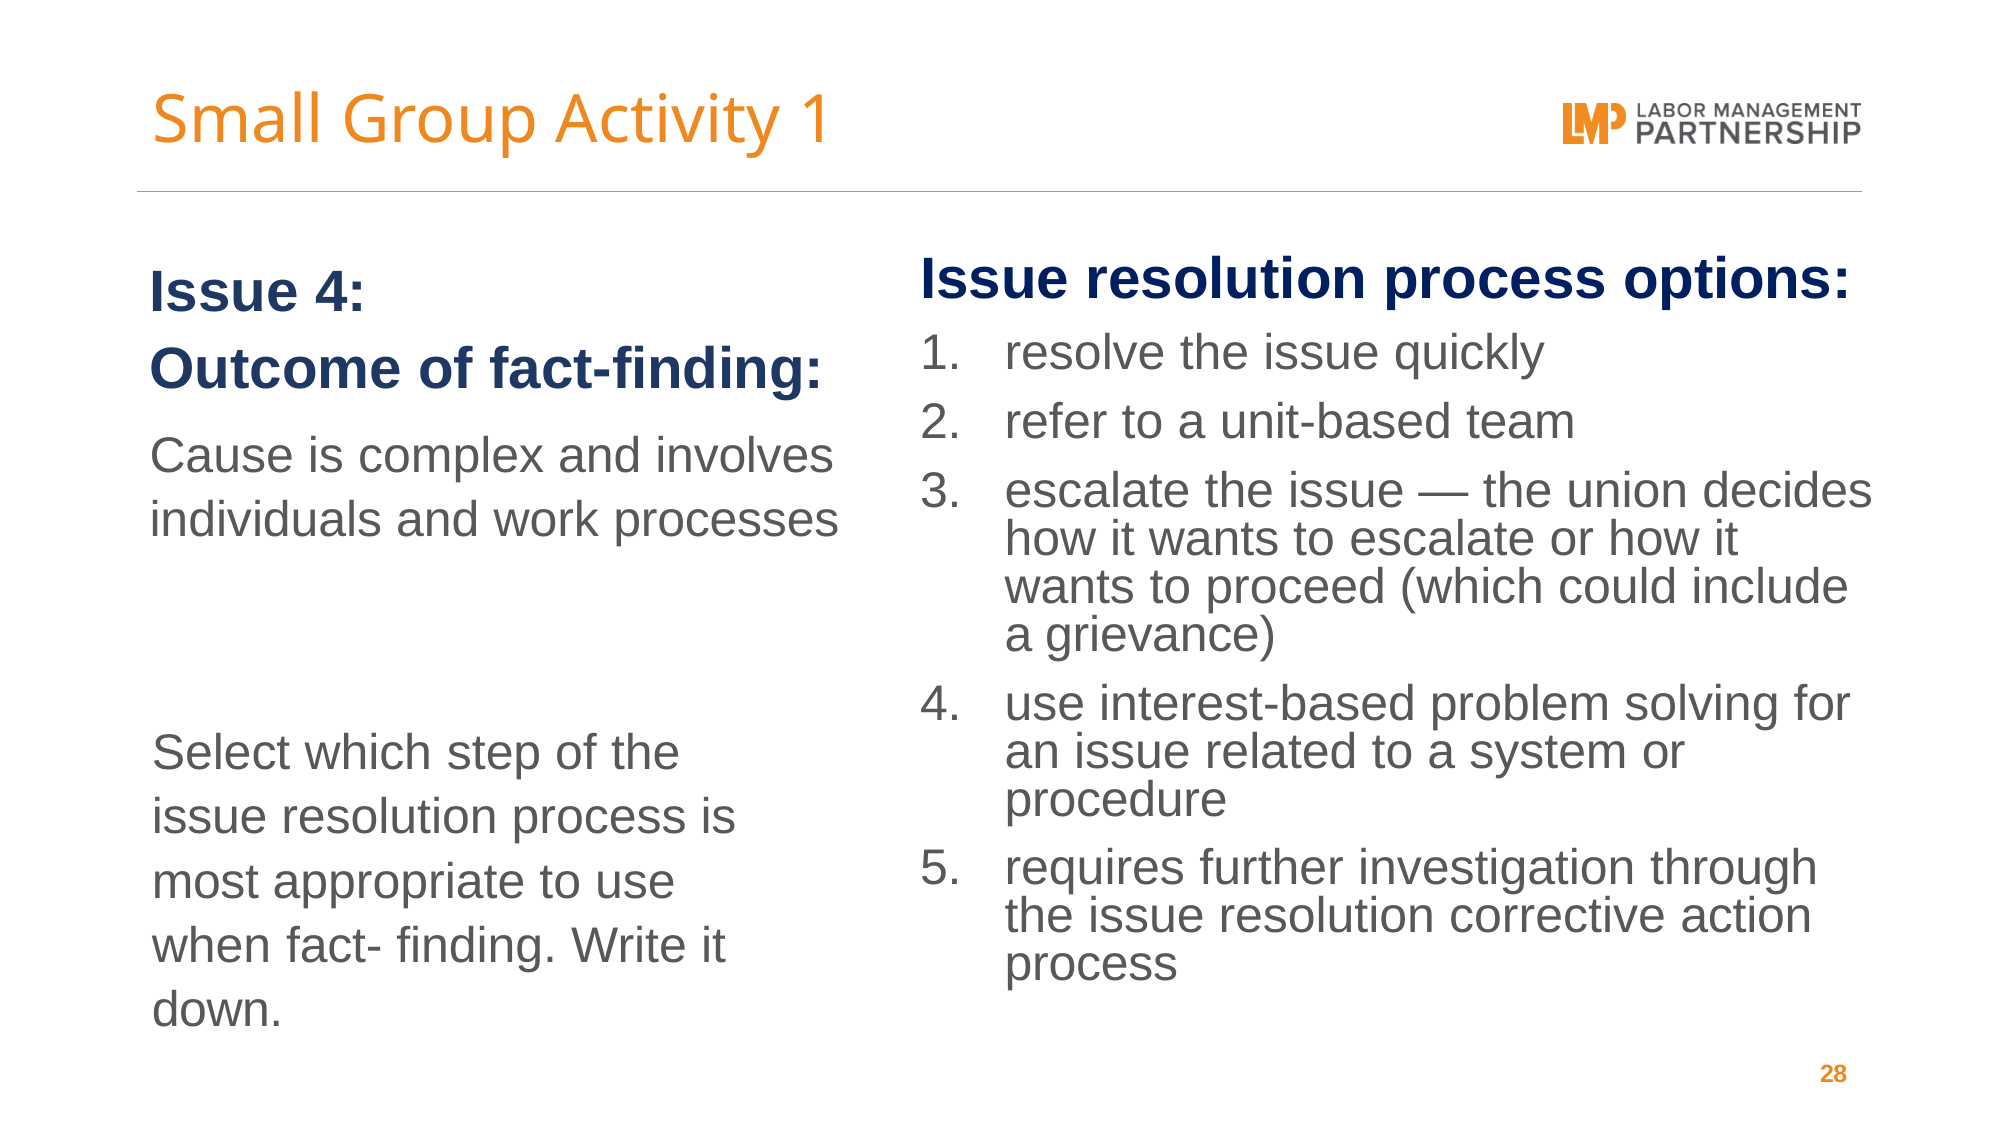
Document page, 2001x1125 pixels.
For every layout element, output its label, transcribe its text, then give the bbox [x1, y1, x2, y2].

list Issue 4: Outcome of fact-finding: Cause is complex and involves individuals and work processes [147, 246, 850, 708]
text_box Issue resolution process options: resolve the issue quickly refer to a unit-based team escalate the issue — the union decides how it wants to escalate or how it wants to proceed (which could include a grievance) use interest-based problem solving for an issue related to a system or procedure requires further investigation through the issue resolution corrective action process [918, 227, 1878, 991]
text_box Select which step of the issue resolution process is most appropriate to use when fact- finding. Write it down. [135, 708, 850, 1044]
picture [1850, 103, 1861, 144]
title Small Group Activity 1 [150, 67, 1850, 264]
slide_number 28 [1813, 1057, 1857, 1125]
